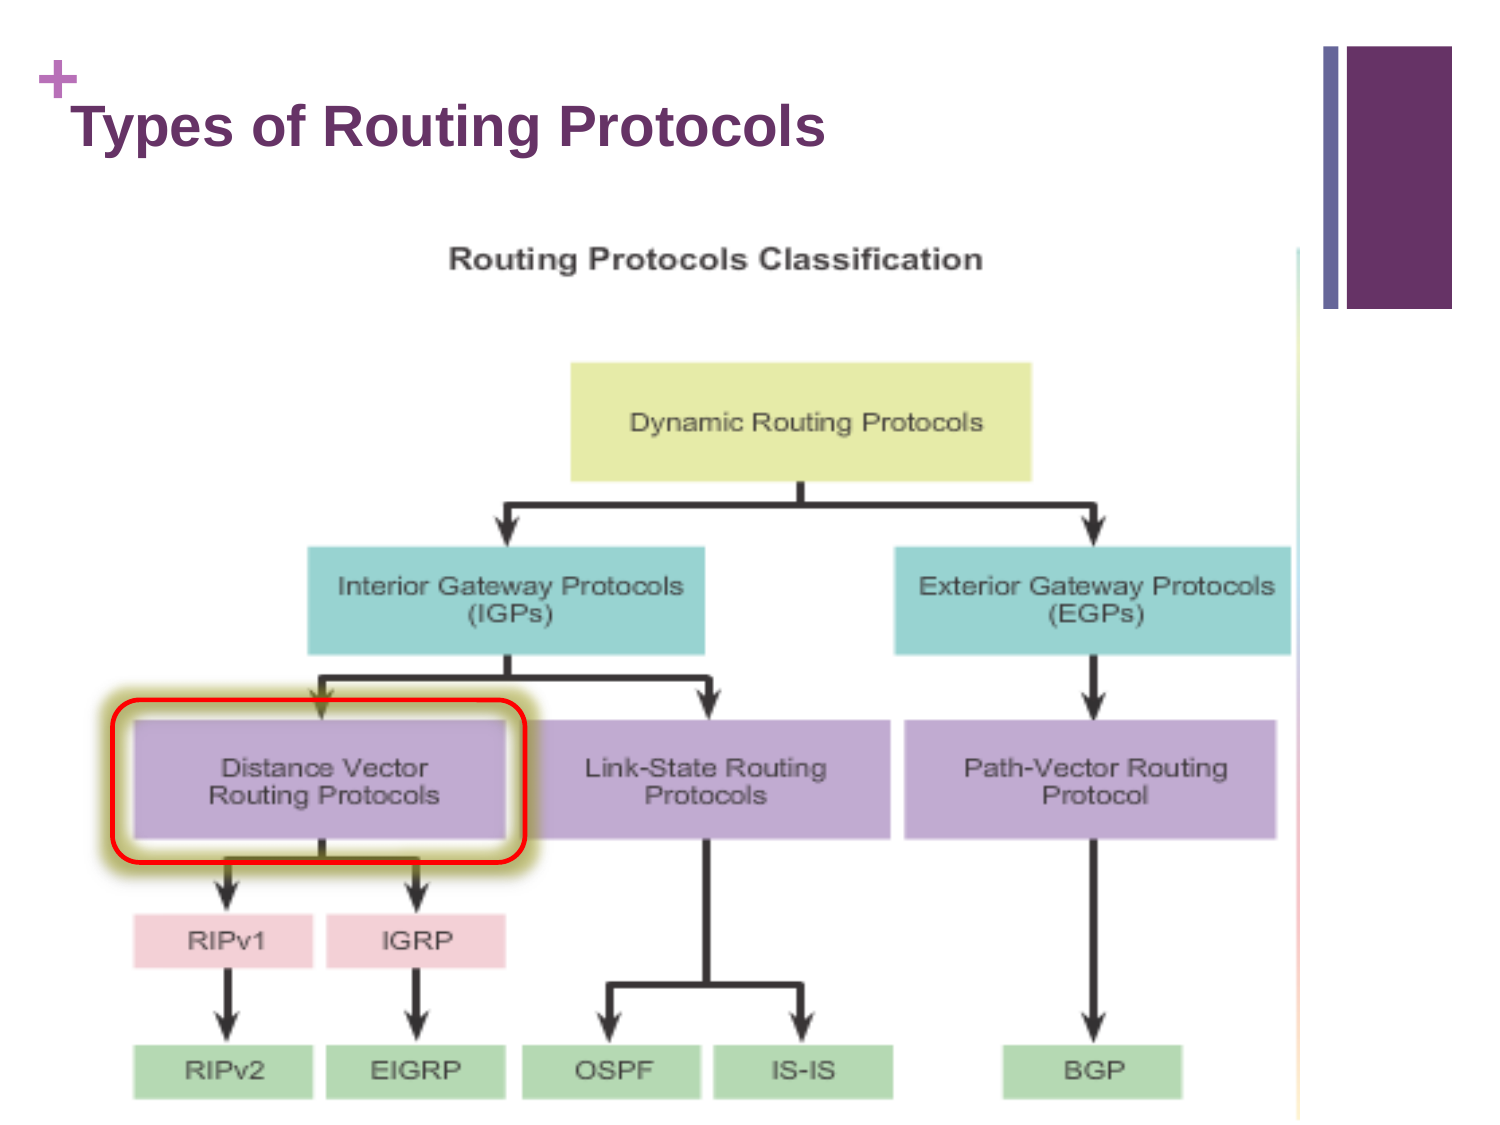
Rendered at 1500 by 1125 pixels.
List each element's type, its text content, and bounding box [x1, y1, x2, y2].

picture [49, 234, 1301, 1123]
title Types of Routing Protocols [55, 80, 1443, 224]
